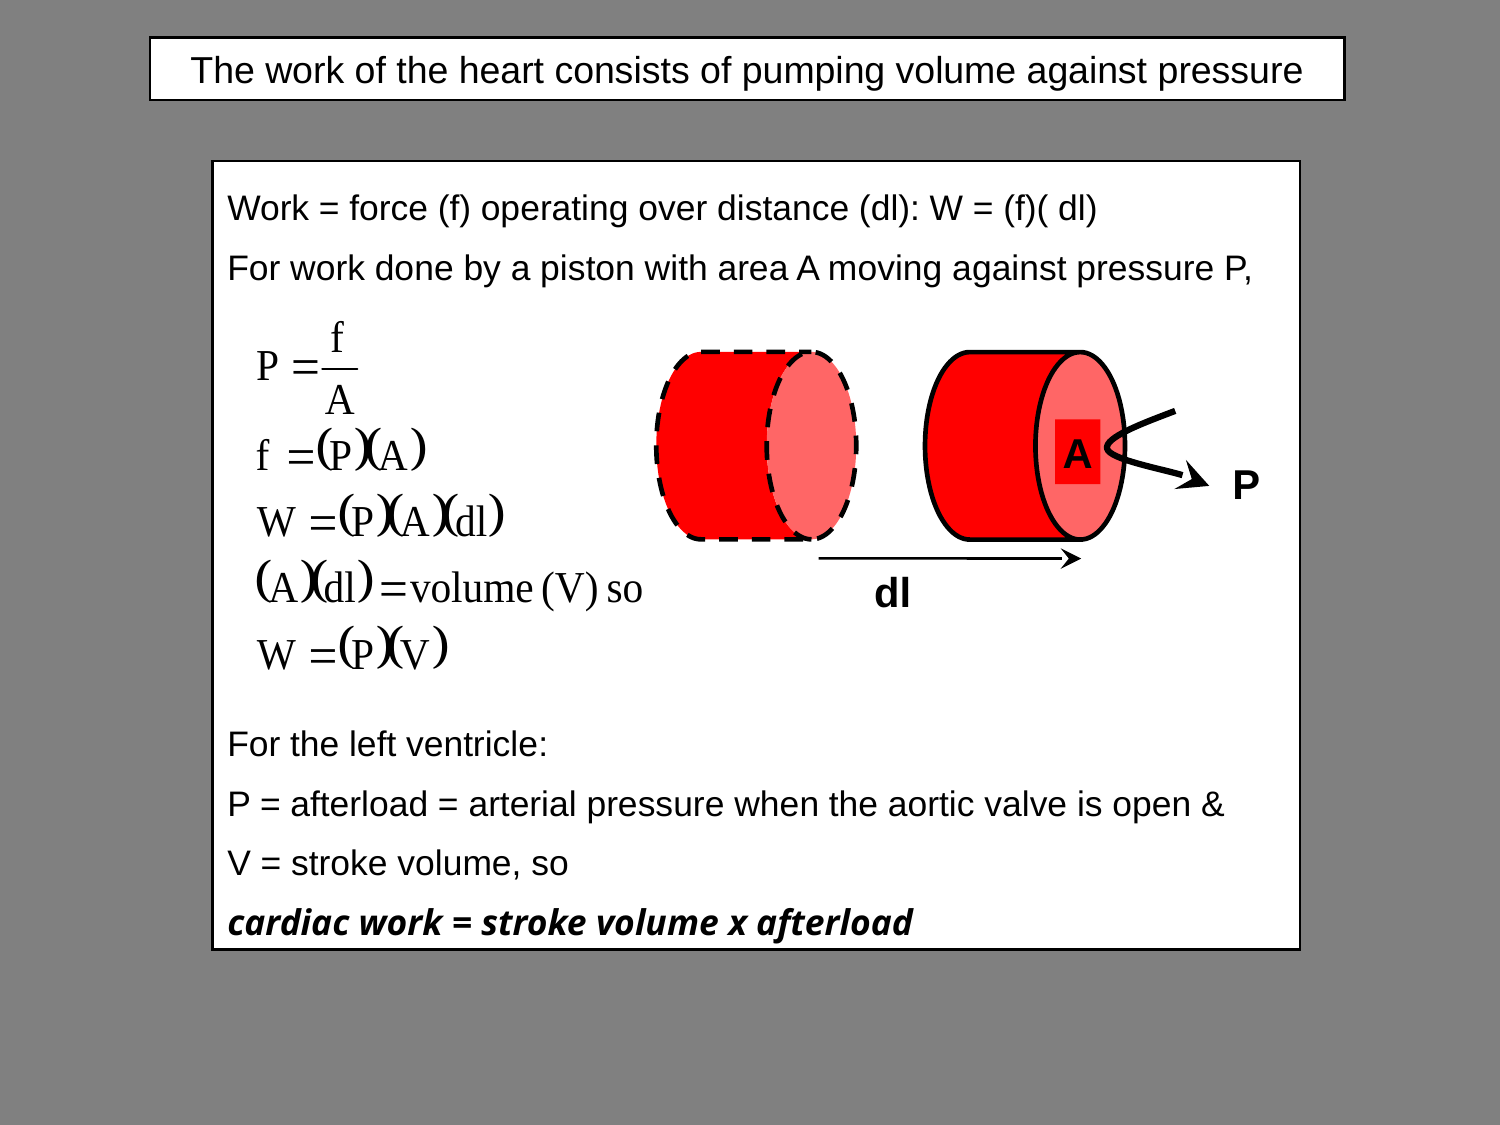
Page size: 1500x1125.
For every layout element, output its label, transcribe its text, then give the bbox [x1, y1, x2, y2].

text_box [212, 160, 1301, 951]
title The work of the heart consists of pumping volume against pressure [149, 36, 1346, 101]
